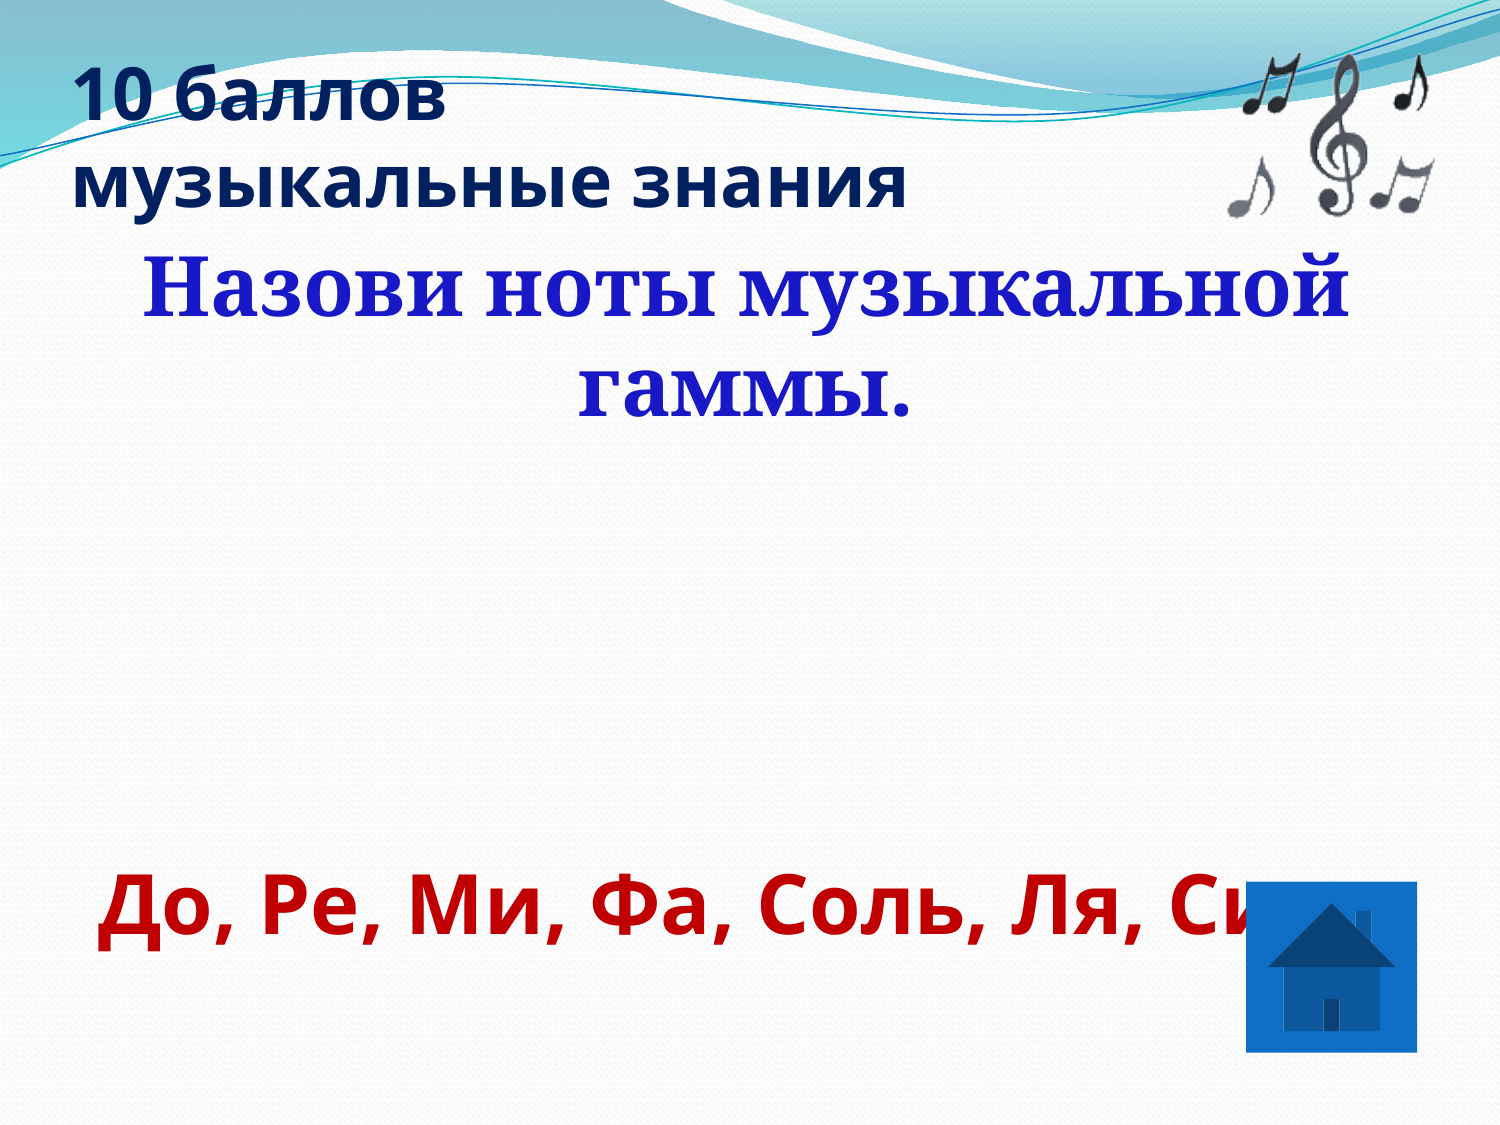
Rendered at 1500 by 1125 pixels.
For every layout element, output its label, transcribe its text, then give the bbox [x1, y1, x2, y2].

text_box [1246, 881, 1418, 1053]
list До, Ре, Ми, Фа, Соль, Ля, Си [35, 843, 1367, 1087]
list Назови ноты музыкальной гаммы. [75, 128, 1418, 881]
title 10 баллов музыкальные знания [70, 35, 915, 223]
picture [1218, 46, 1443, 235]
